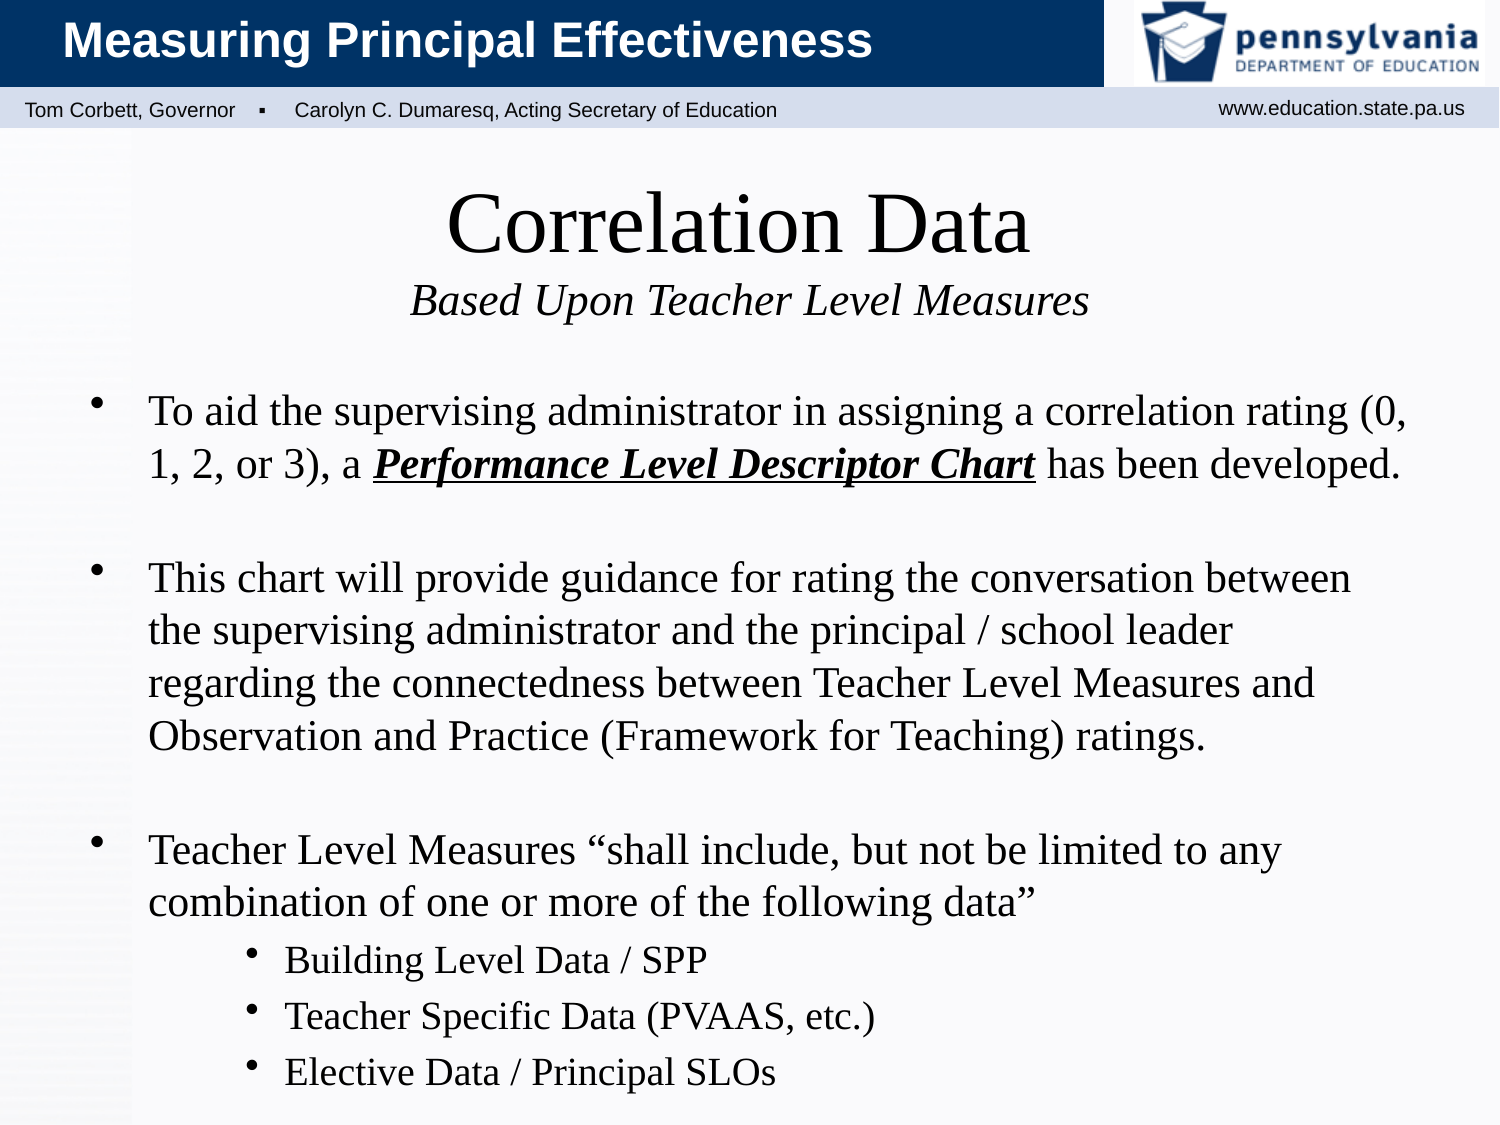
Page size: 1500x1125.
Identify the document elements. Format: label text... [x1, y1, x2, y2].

list To aid the supervising administrator in assigning a correlation rating (0, 1, 2, or 3), a Performance Level Descriptor Chart has been developed. This chart will provide guidance for rating the conversation between the supervising administrator and the principal / school leader regarding the connectedness between Teacher Level Measures and Observation and Practice (Framework for Teaching) ratings. Teacher Level Measures “shall include, but not be limited to any combination of one or more of the following data” Building Level Data / SPP Teacher Specific Data (PVAAS, etc.) Elective Data / Principal SLOs [75, 374, 1425, 1117]
picture [0, 0, 1500, 1125]
title Correlation Data Based Upon Teacher Level Measures [75, 157, 1425, 352]
